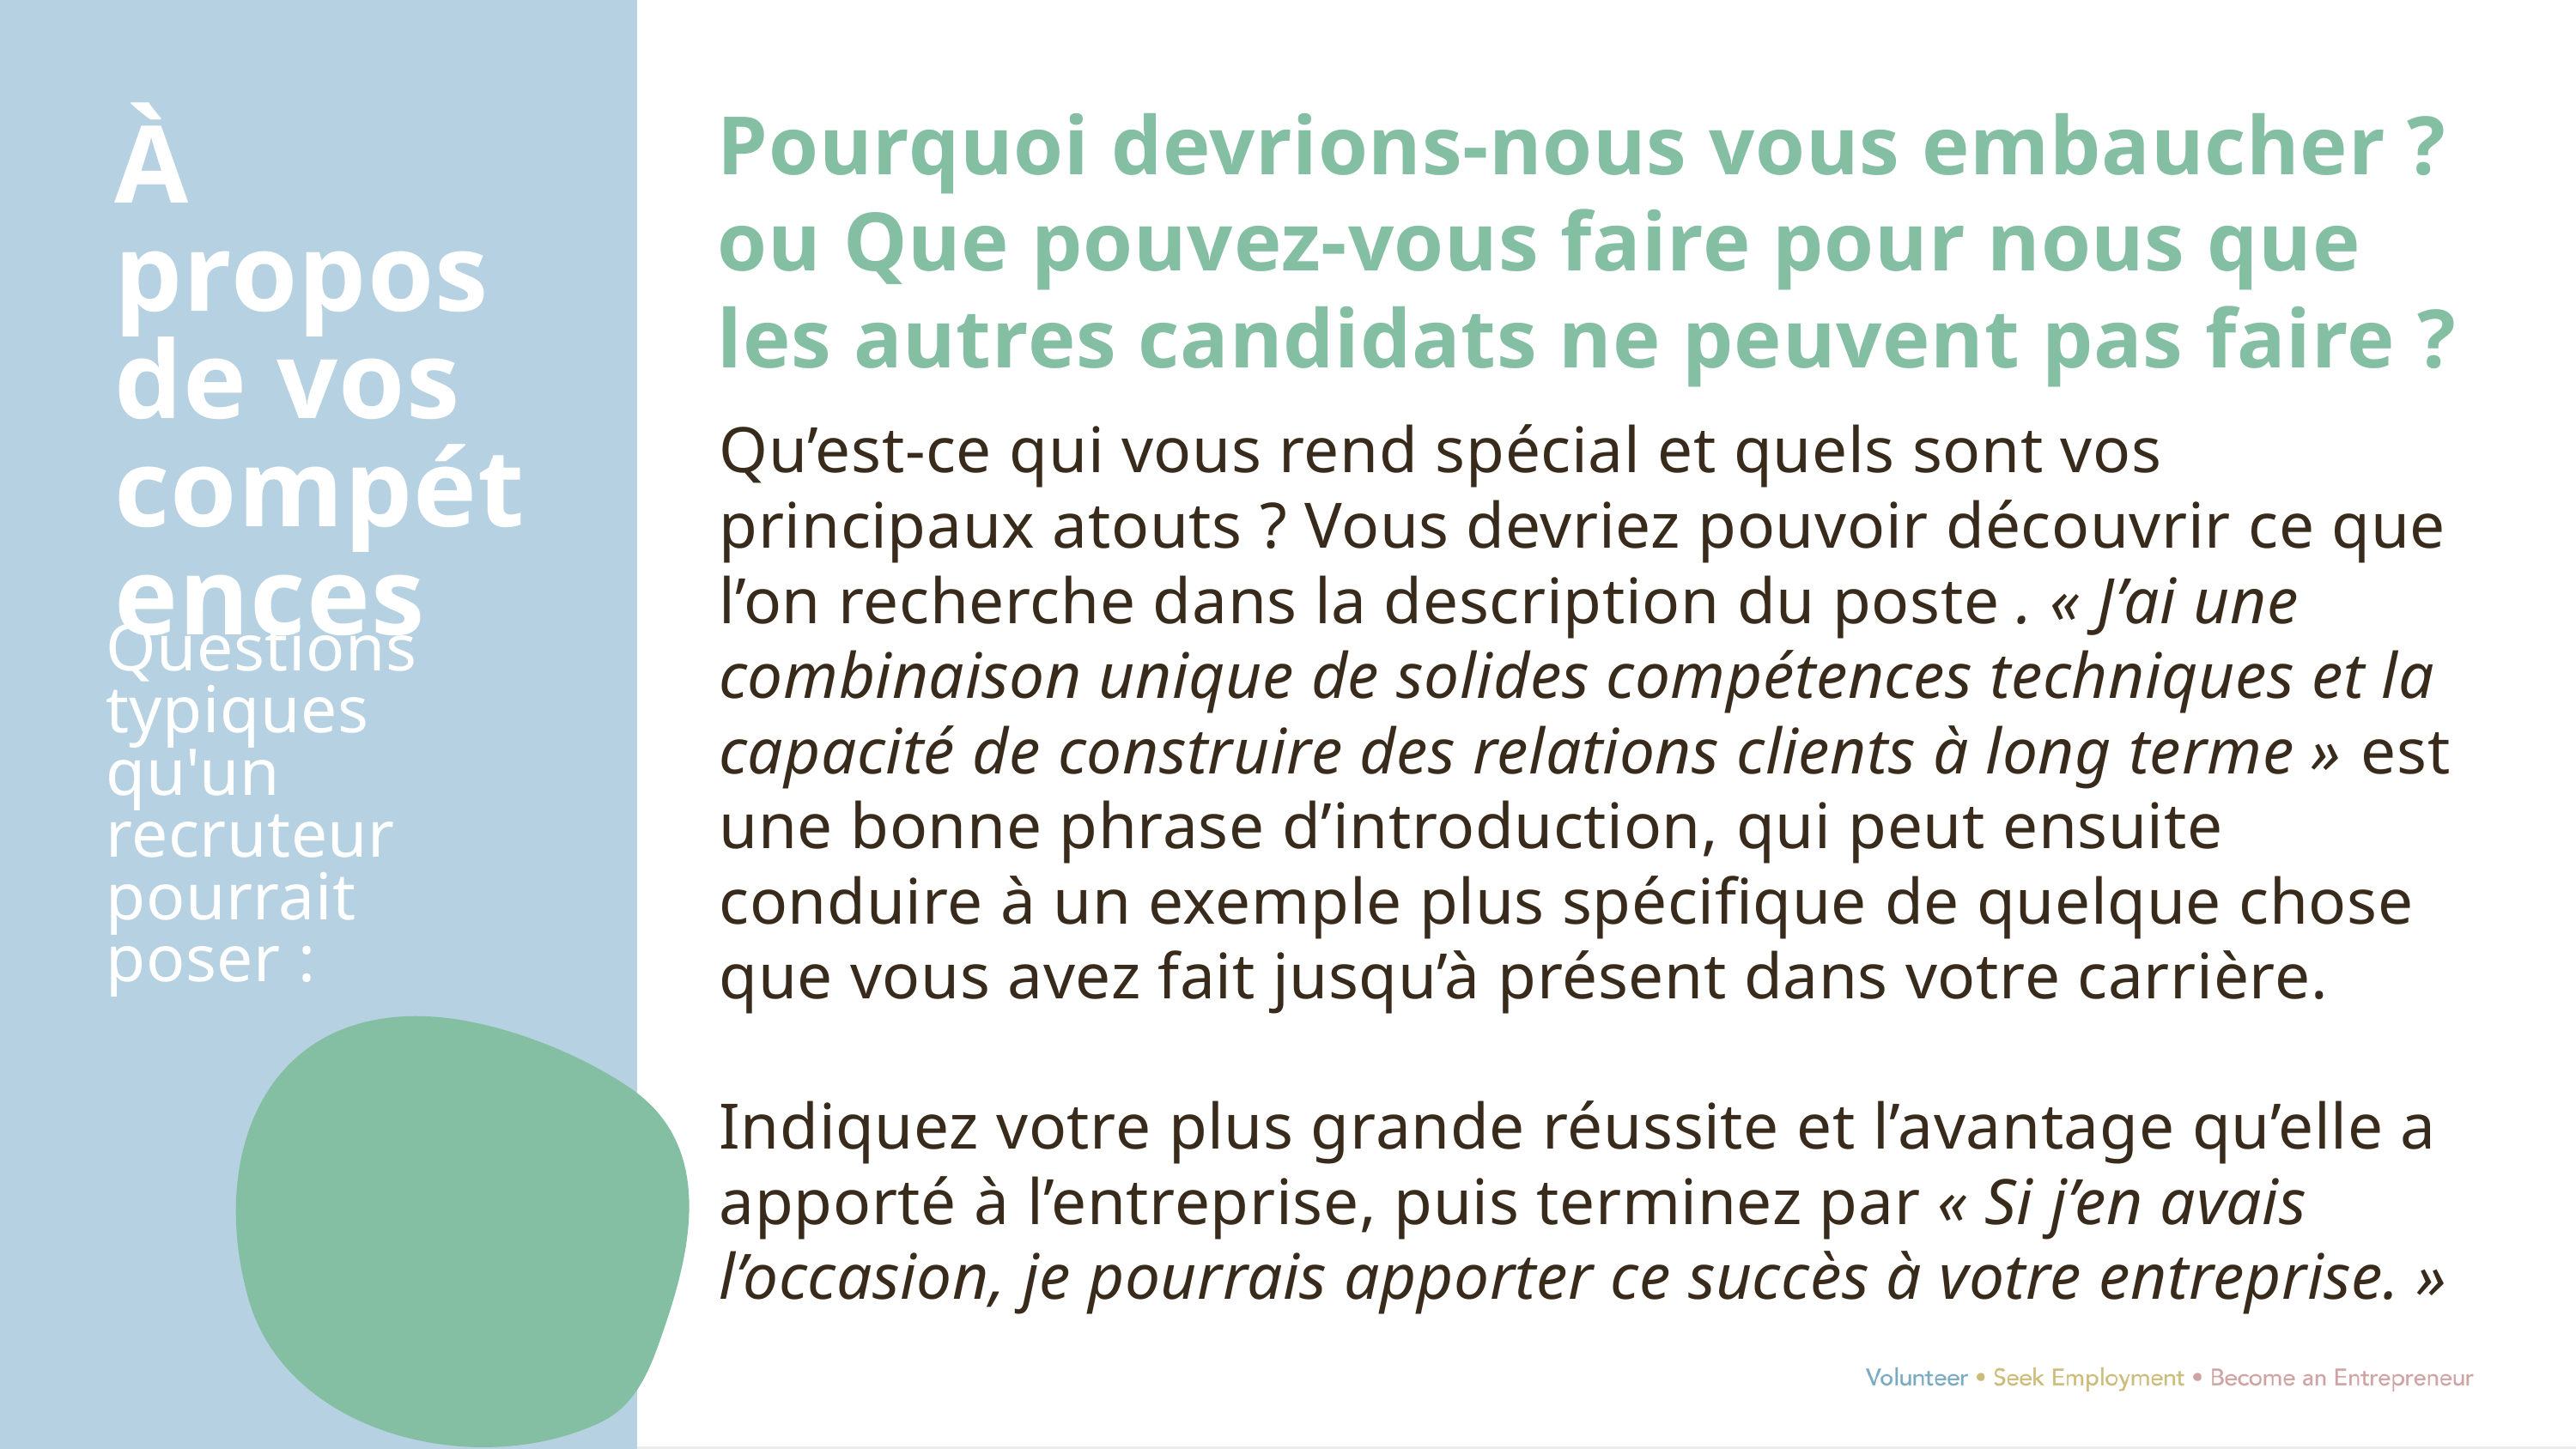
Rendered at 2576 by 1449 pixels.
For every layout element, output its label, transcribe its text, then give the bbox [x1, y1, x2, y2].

text_box Qu’est-ce qui vous rend spécial et quels sont vos principaux atouts ? Vous devriez pouvoir découvrir ce que l’on recherche dans la description du poste . « J’ai une combinaison unique de solides compétences techniques et la capacité de construire des relations clients à long terme » est une bonne phrase d’introduction, qui peut ensuite conduire à un exemple plus spécifique de quelque chose que vous avez fait jusqu’à présent dans votre carrière. Indiquez votre plus grande réussite et l’avantage qu’elle a apporté à l’entreprise, puis terminez par « Si j’en avais l’occasion, je pourrais apporter ce succès à votre entreprise. » [719, 409, 2477, 1387]
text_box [690, 1446, 2570, 1449]
text_box Pourquoi devrions-nous vous embaucher ? ou Que pouvez-vous faire pour nous que les autres candidats ne peuvent pas faire ? [717, 94, 2476, 384]
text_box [0, 0, 638, 1449]
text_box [244, 1003, 685, 1449]
text_box [1827, 1347, 2538, 1421]
